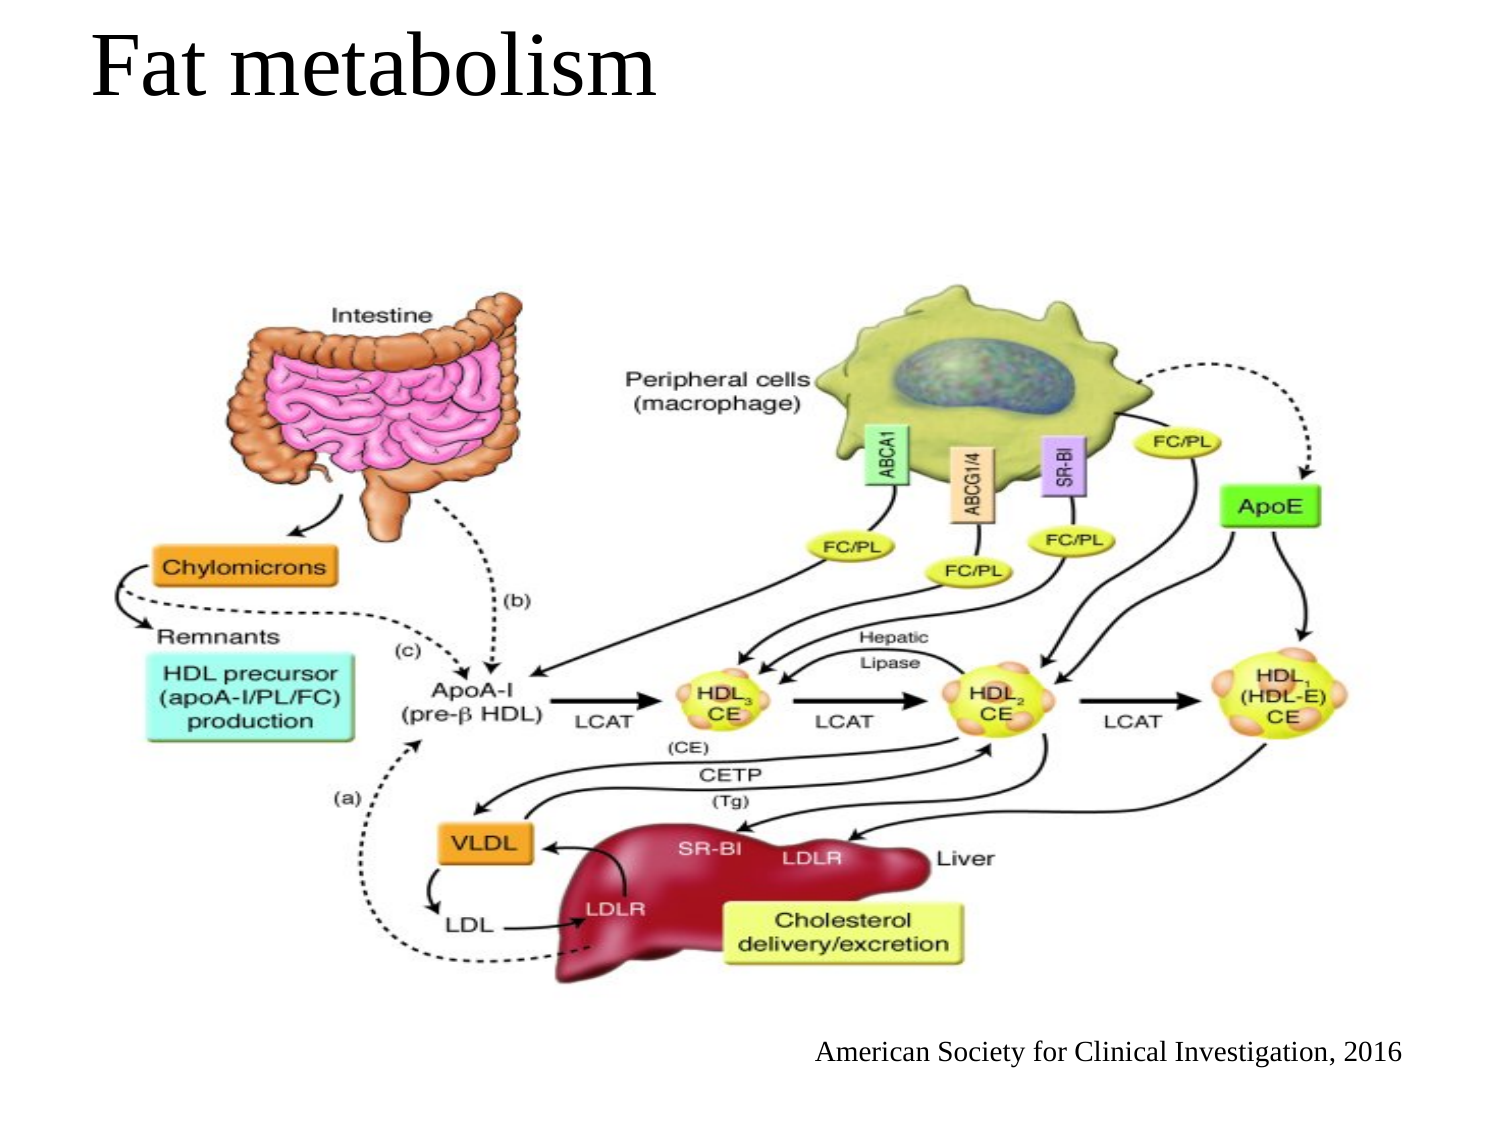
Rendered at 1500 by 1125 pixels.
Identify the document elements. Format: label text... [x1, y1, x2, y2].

title Fat metabolism [74, 74, 1426, 263]
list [99, 262, 1376, 1006]
text_box American Society for Clinical Investigation, 2016 [799, 1024, 1500, 1075]
